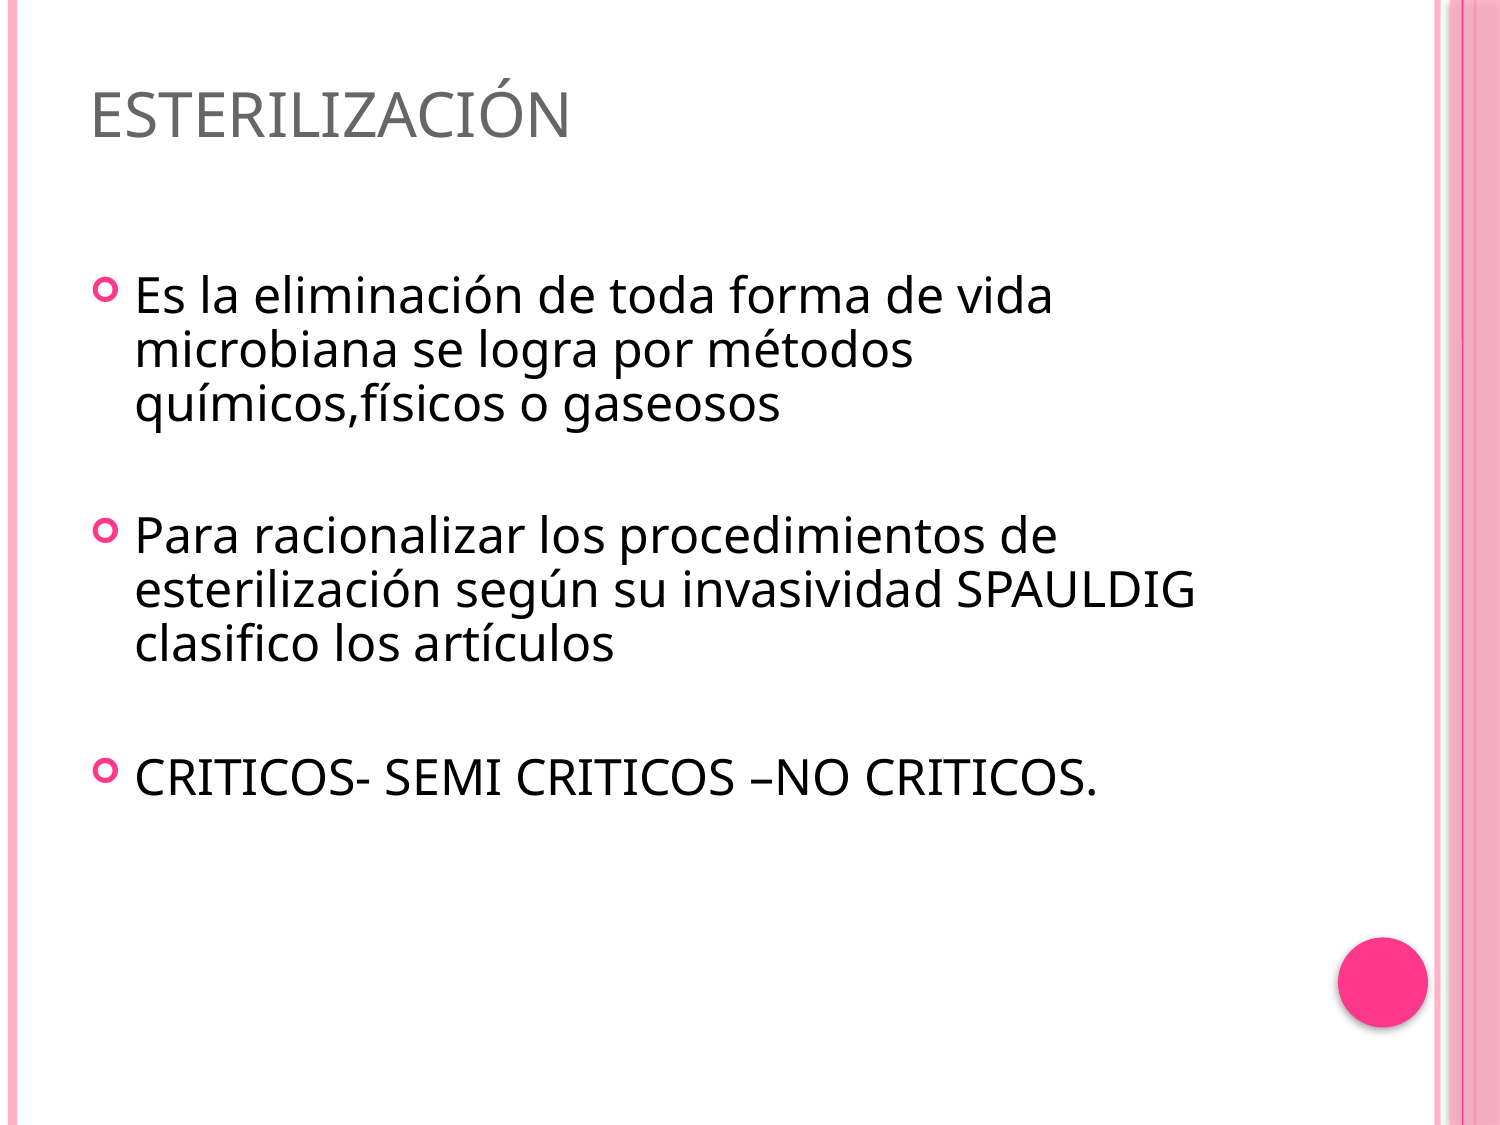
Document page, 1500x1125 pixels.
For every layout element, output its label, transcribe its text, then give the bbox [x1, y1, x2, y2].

title Esterilización [75, 45, 1300, 233]
list Es la eliminación de toda forma de vida microbiana se logra por métodos químicos,físicos o gaseosos Para racionalizar los procedimientos de esterilización según su invasividad SPAULDIG clasifico los artículos CRITICOS- SEMI CRITICOS –NO CRITICOS. [75, 262, 1300, 1062]
